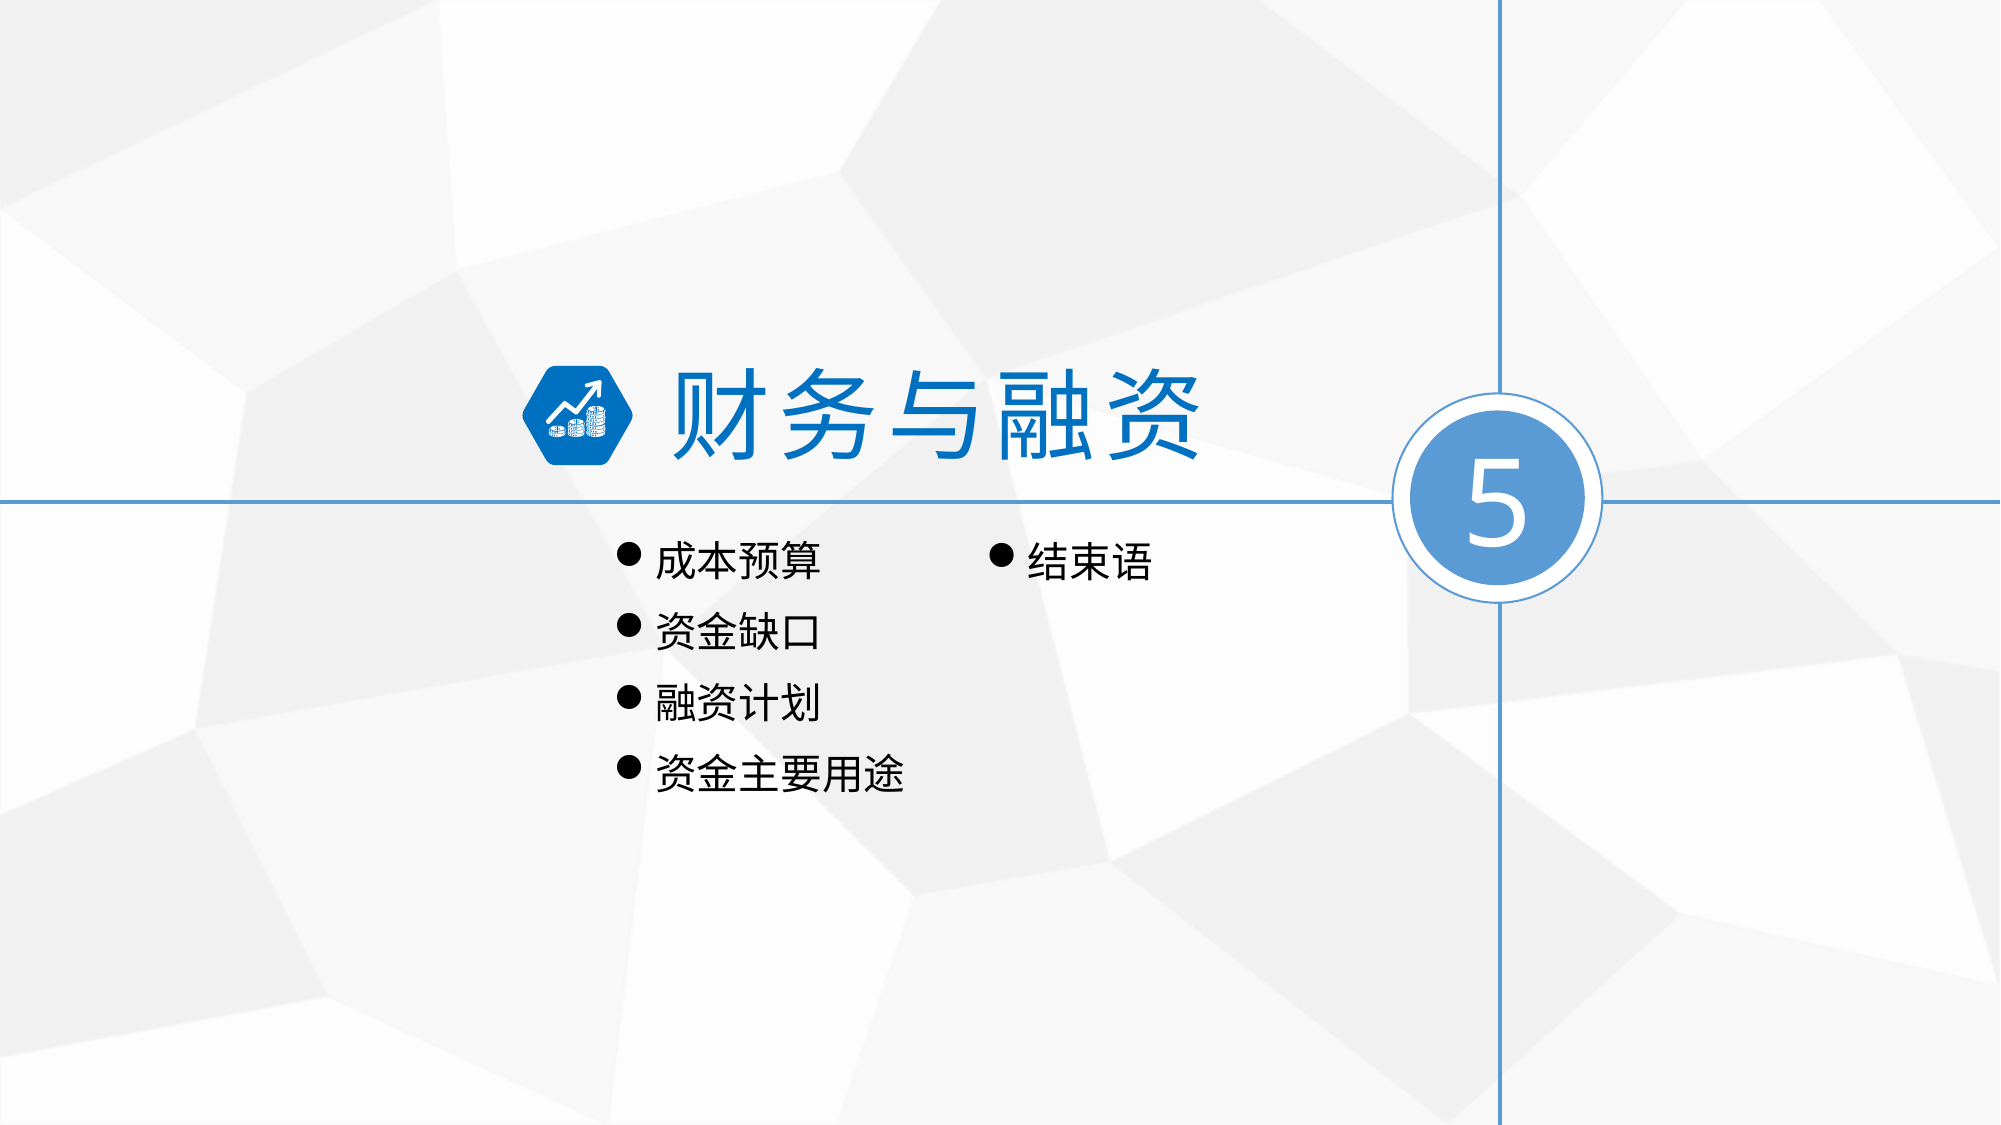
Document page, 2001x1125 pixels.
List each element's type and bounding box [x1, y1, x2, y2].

picture [1501, 0, 2000, 501]
picture [0, 0, 1499, 501]
picture [1501, 503, 2000, 1125]
text_box [522, 365, 633, 466]
picture [0, 503, 1499, 1125]
